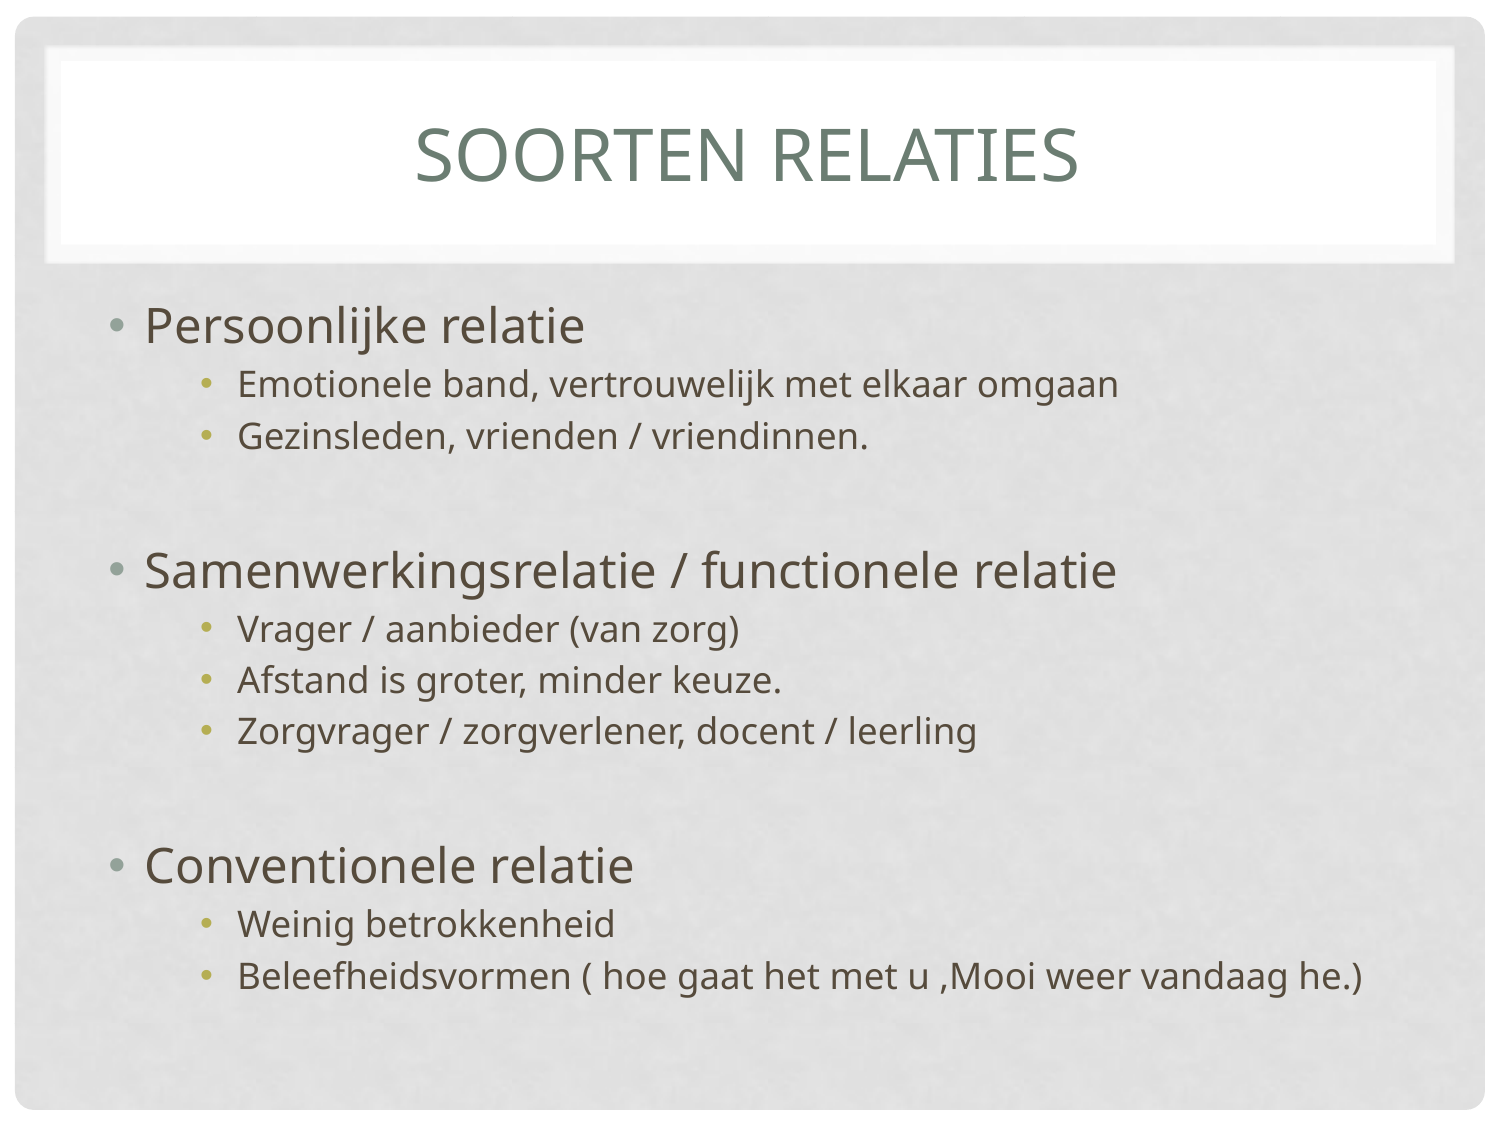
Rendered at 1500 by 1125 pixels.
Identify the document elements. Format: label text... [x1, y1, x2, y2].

list Persoonlijke relatie Emotionele band, vertrouwelijk met elkaar omgaan Gezinsleden, vrienden / vriendinnen. Samenwerkingsrelatie / functionele relatie Vrager / aanbieder (van zorg) Afstand is groter, minder keuze. Zorgvrager / zorgverlener, docent / leerling Conventionele relatie Weinig betrokkenheid Beleefheidsvormen ( hoe gaat het met u ,Mooi weer vandaag he.) [75, 287, 1425, 1005]
title Soorten relaties [69, 66, 1425, 238]
